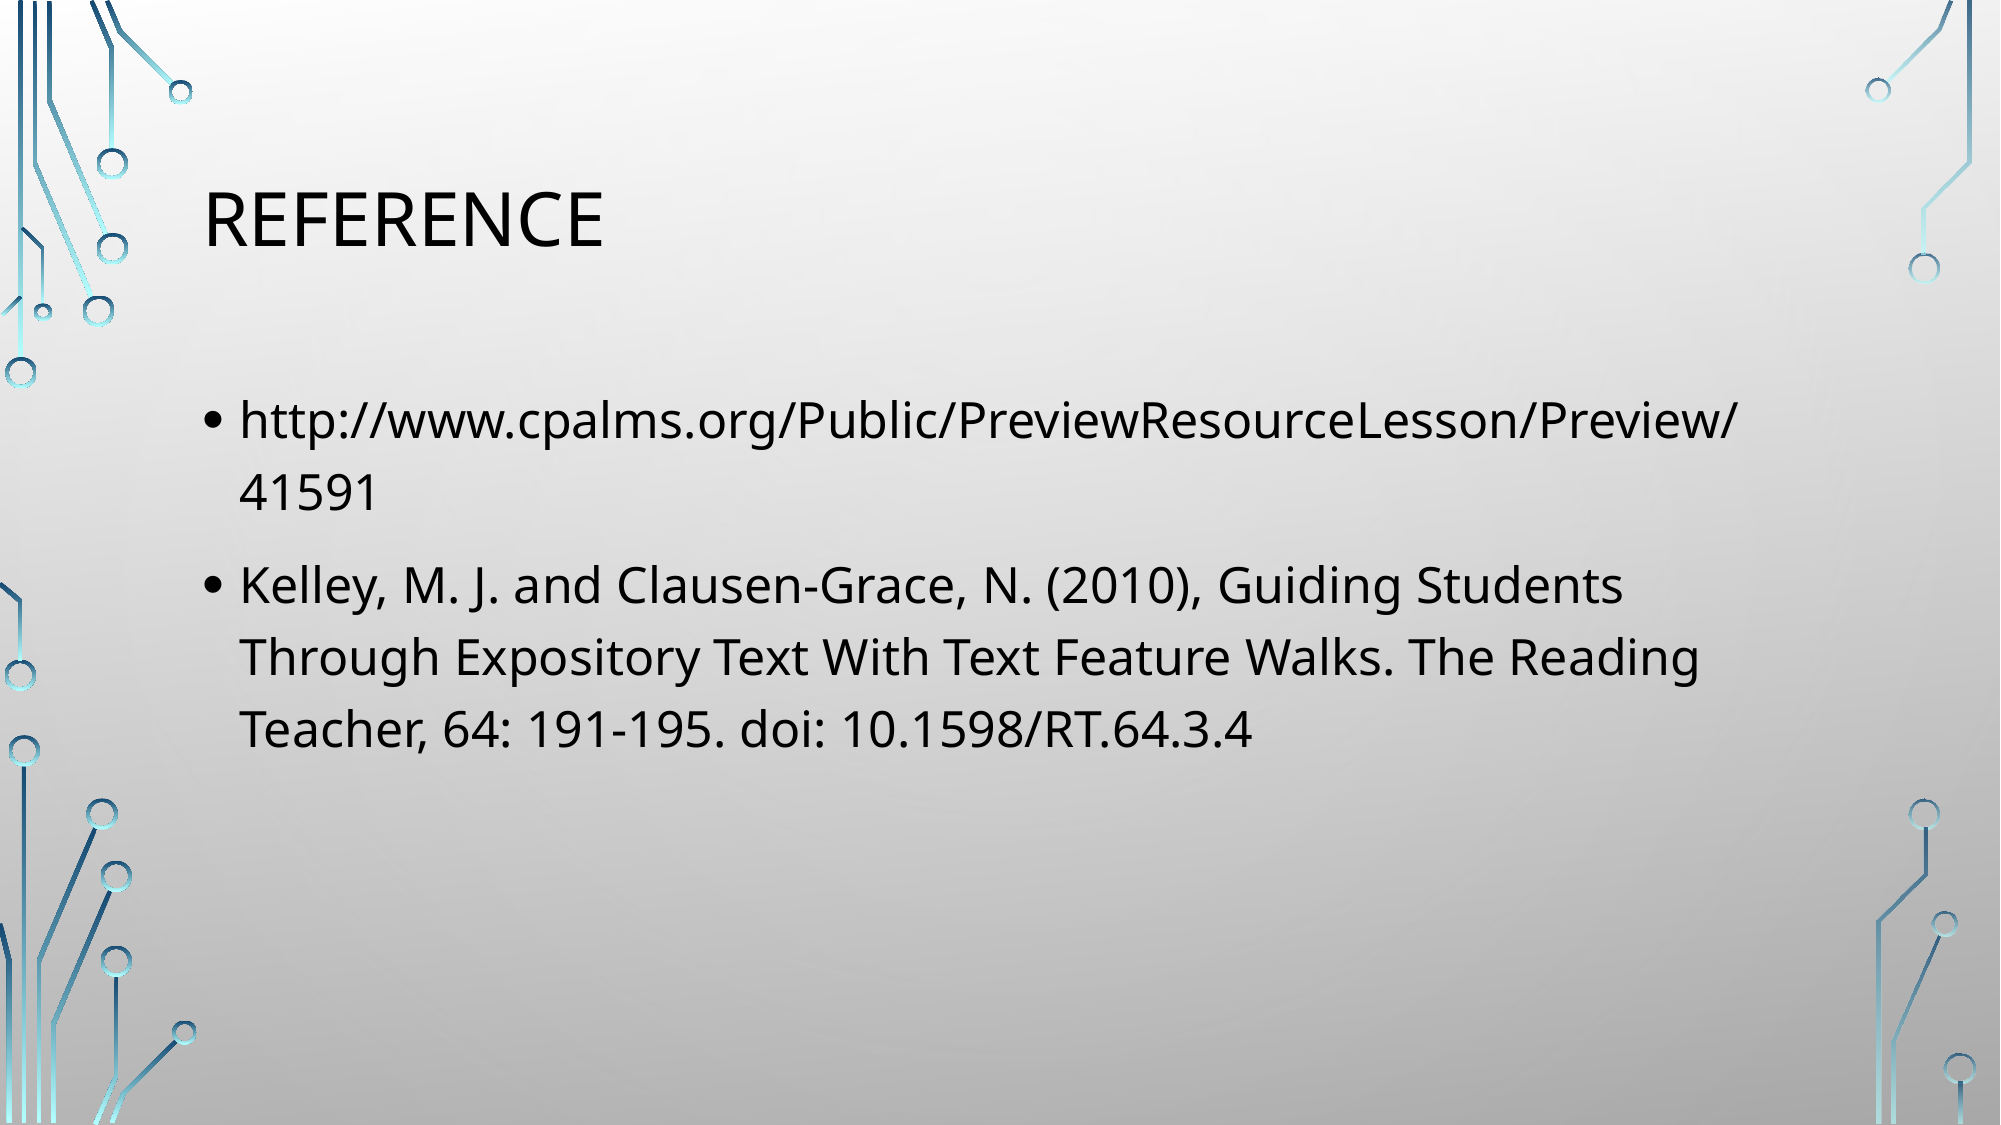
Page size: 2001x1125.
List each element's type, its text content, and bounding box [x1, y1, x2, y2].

title Reference [187, 101, 1813, 344]
list http://www.cpalms.org/Public/PreviewResourceLesson/Preview/41591 Kelley, M. J. and Clausen-Grace, N. (2010), Guiding Students Through Expository Text With Text Feature Walks. The Reading Teacher, 64: 191-195. doi: 10.1598/RT.64.3.4 [187, 369, 1813, 950]
